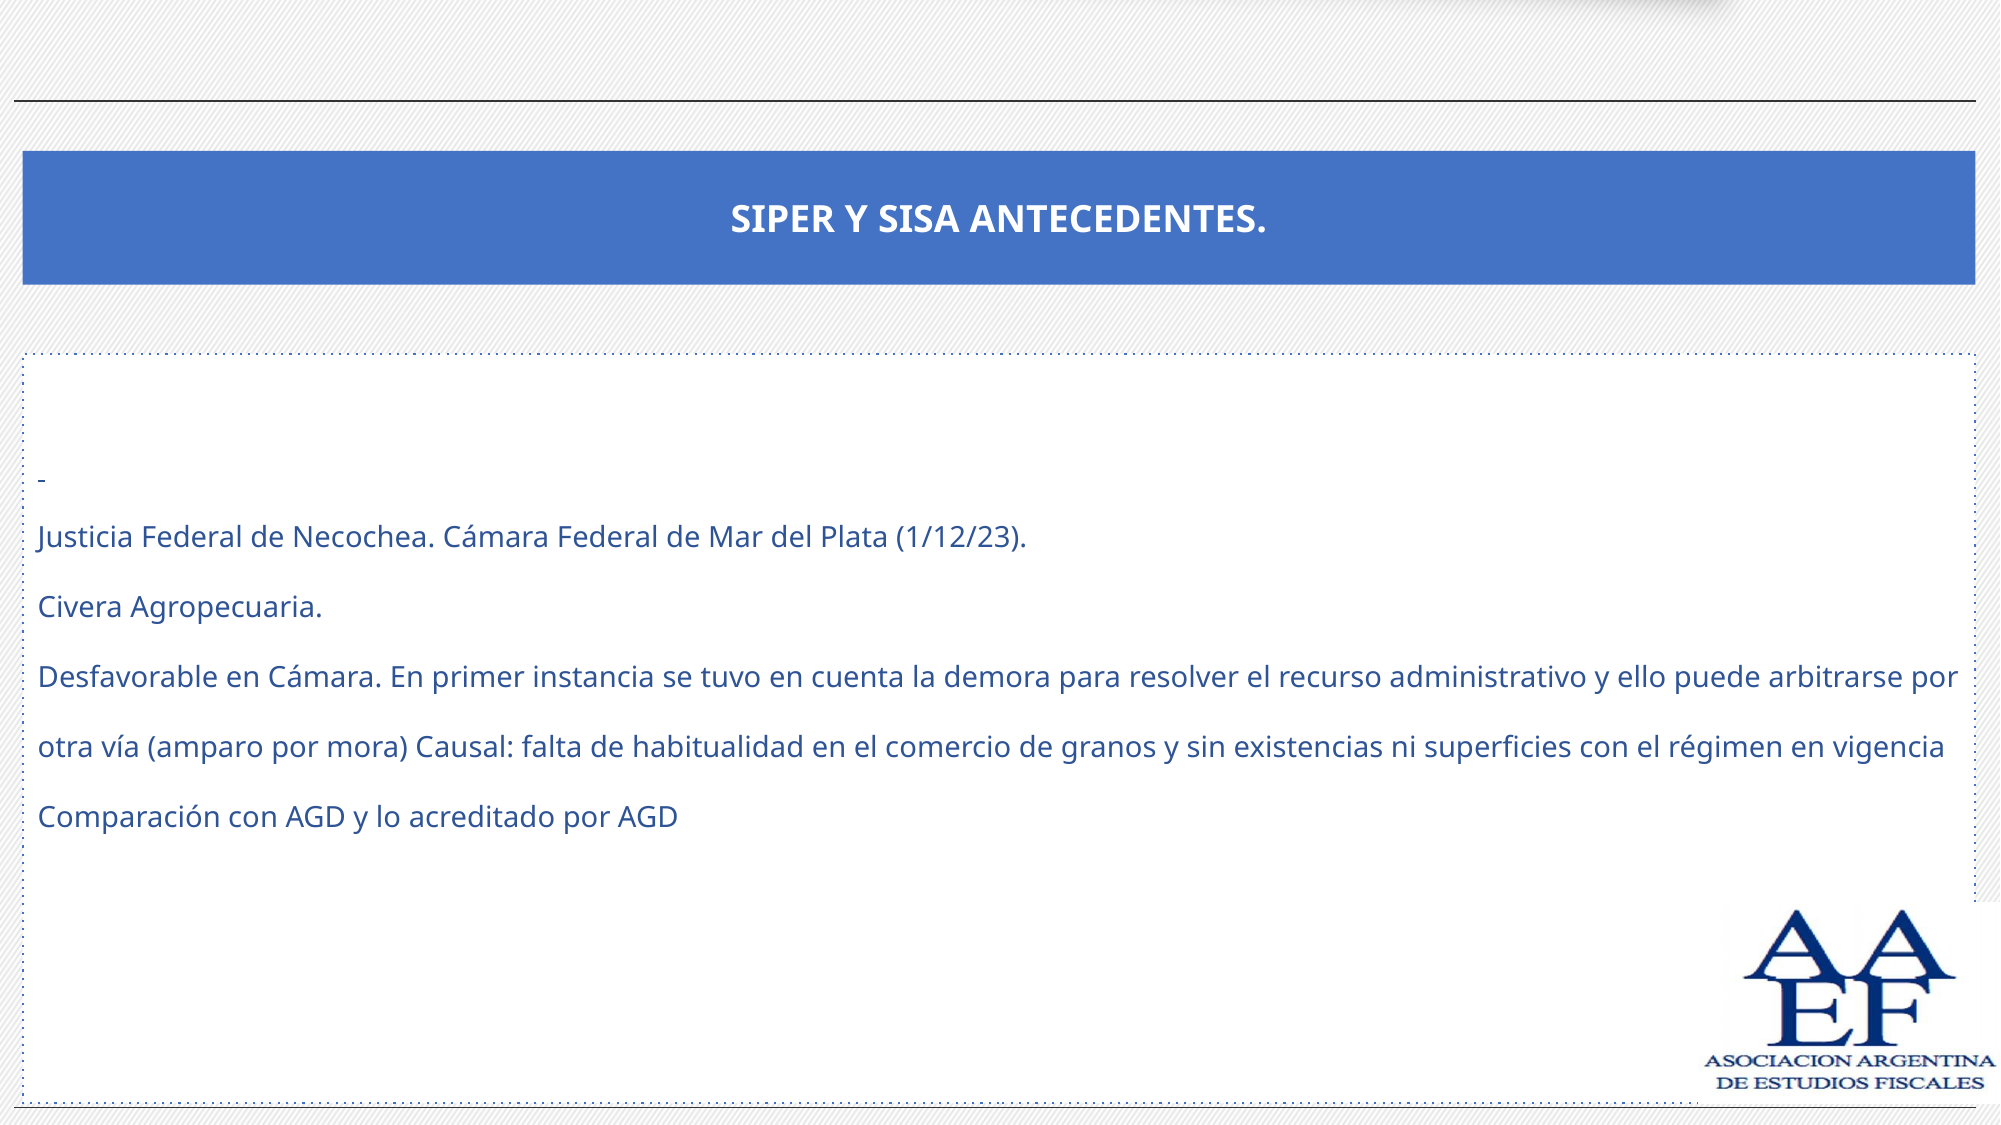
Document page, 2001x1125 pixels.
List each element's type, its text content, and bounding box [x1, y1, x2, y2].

text_box SIPER Y SISA ANTECEDENTES. [22, 150, 1976, 285]
picture [0, 0, 2000, 1125]
text_box Justicia Federal de Necochea. Cámara Federal de Mar del Plata (1/12/23). Civera Agropecuaria. Desfavorable en Cámara. En primer instancia se tuvo en cuenta la demora para resolver el recurso administrativo y ello puede arbitrarse por otra vía (amparo por mora) Causal: falta de habitualidad en el comercio de granos y sin existencias ni superficies con el régimen en vigencia Comparación con AGD y lo acreditado por AGD [22, 353, 1976, 1104]
